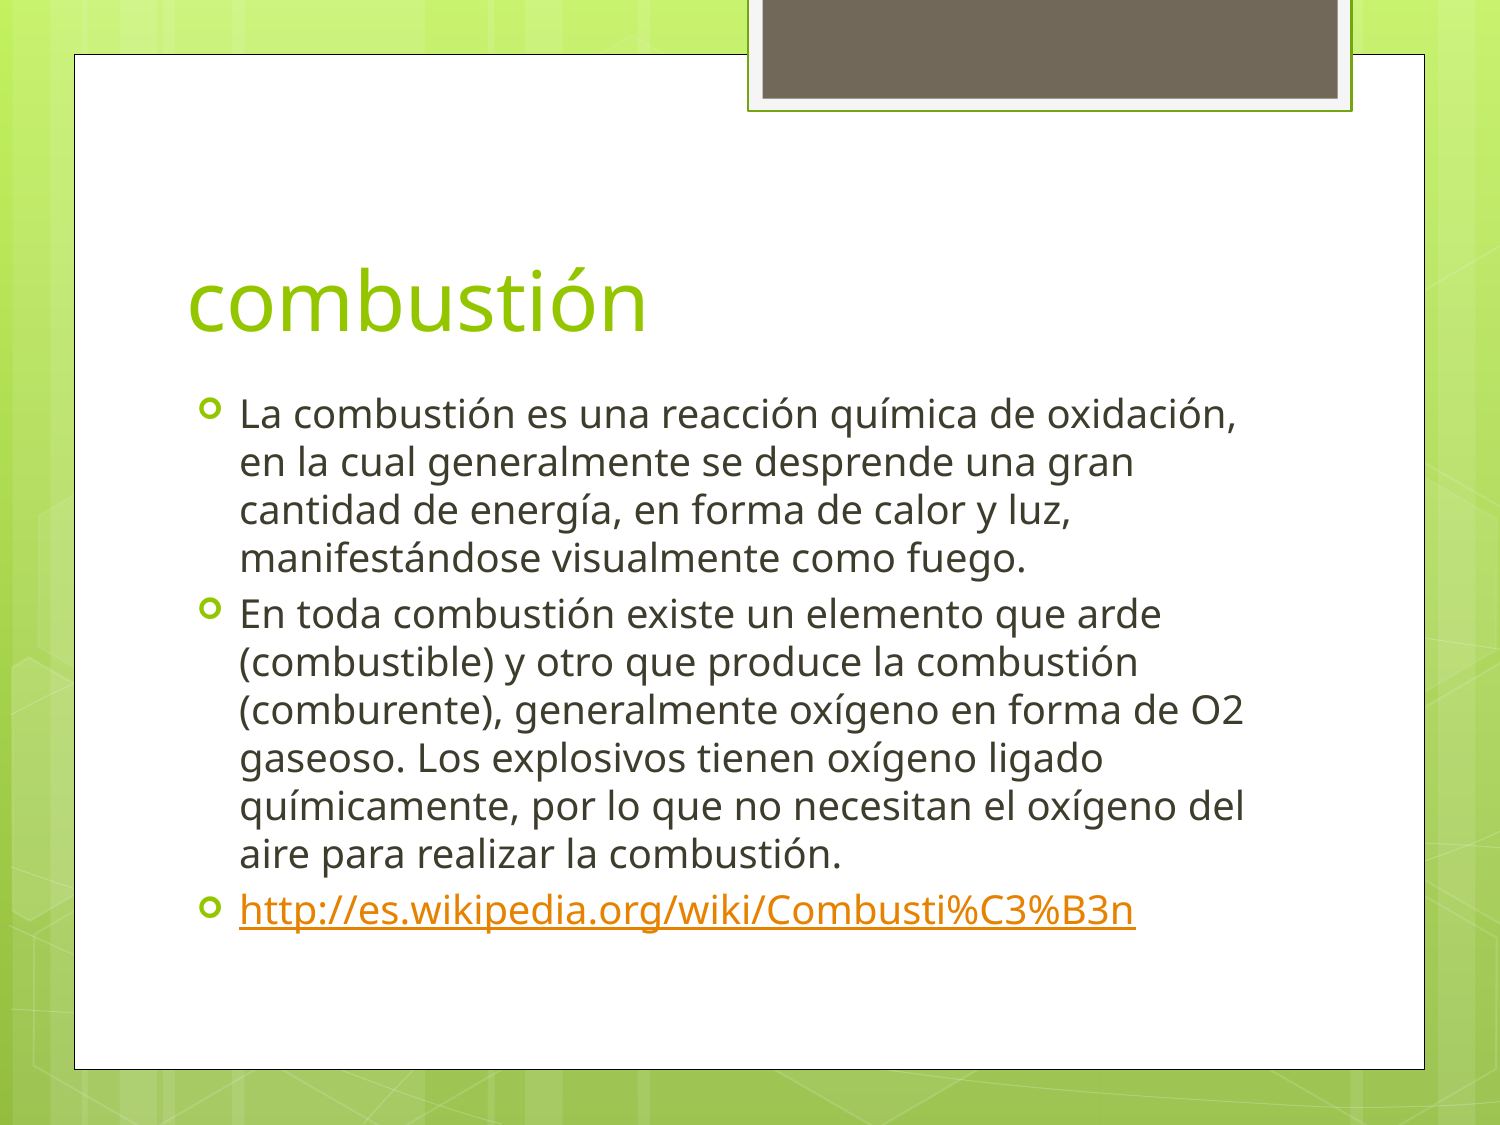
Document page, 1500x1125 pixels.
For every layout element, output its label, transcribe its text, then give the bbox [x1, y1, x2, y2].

list La combustión es una reacción química de oxidación, en la cual generalmente se desprende una gran cantidad de energía, en forma de calor y luz, manifestándose visualmente como fuego. En toda combustión existe un elemento que arde (combustible) y otro que produce la combustión (comburente), generalmente oxígeno en forma de O2 gaseoso. Los explosivos tienen oxígeno ligado químicamente, por lo que no necesitan el oxígeno del aire para realizar la combustión. http://es.wikipedia.org/wiki/Combusti%C3%B3n [171, 381, 1283, 957]
title combustión [171, 168, 1324, 357]
